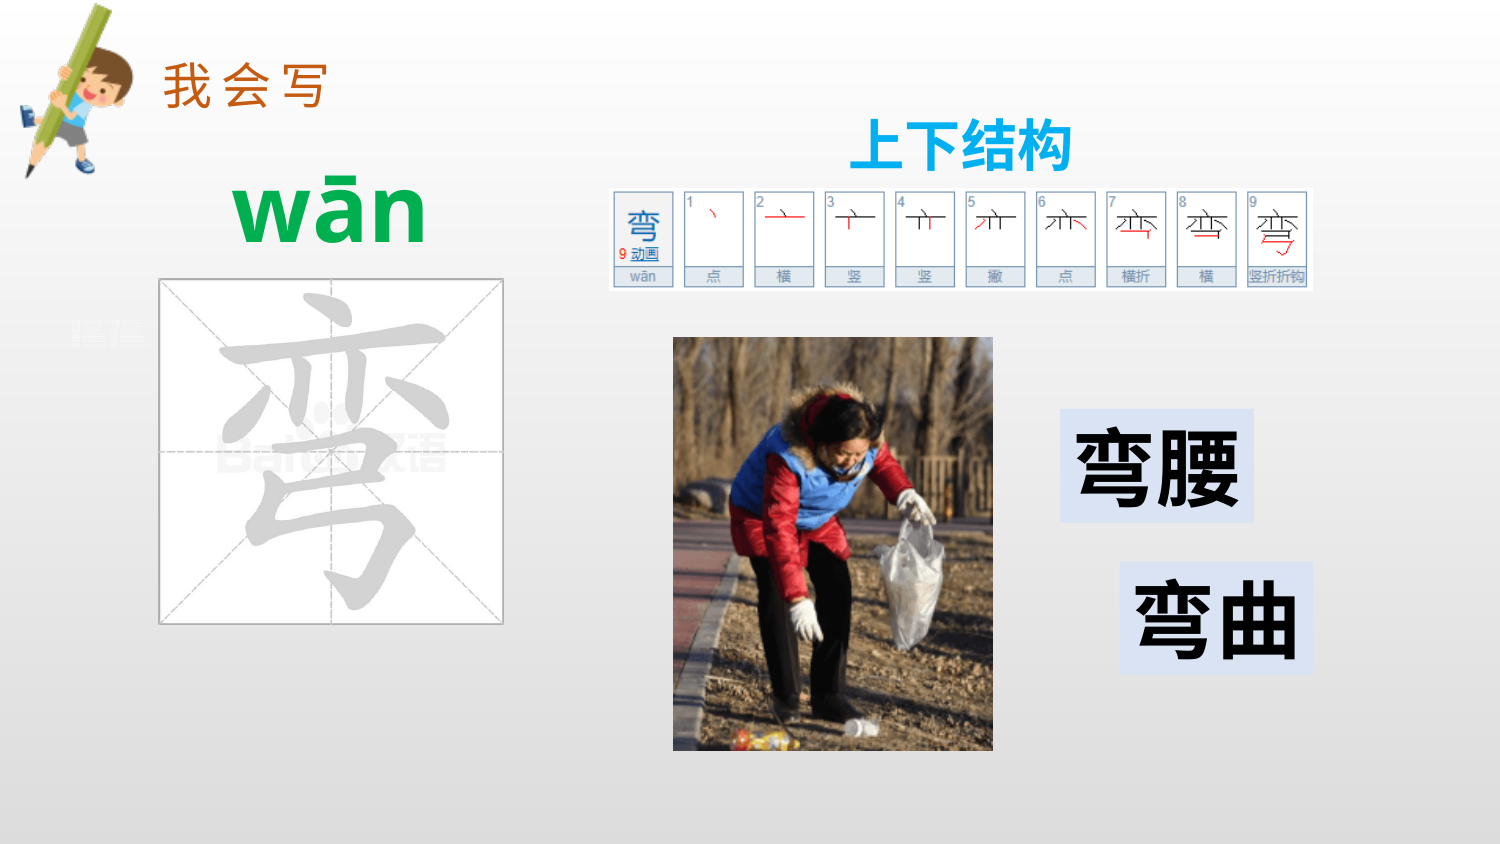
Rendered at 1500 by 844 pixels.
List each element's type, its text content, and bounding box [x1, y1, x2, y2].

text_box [8, 0, 354, 189]
text_box 弯曲 [1119, 561, 1314, 676]
text_box 弯腰 [1060, 408, 1254, 523]
picture [158, 278, 504, 625]
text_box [609, 102, 1313, 291]
picture [673, 337, 993, 751]
text_box wān [195, 143, 467, 267]
